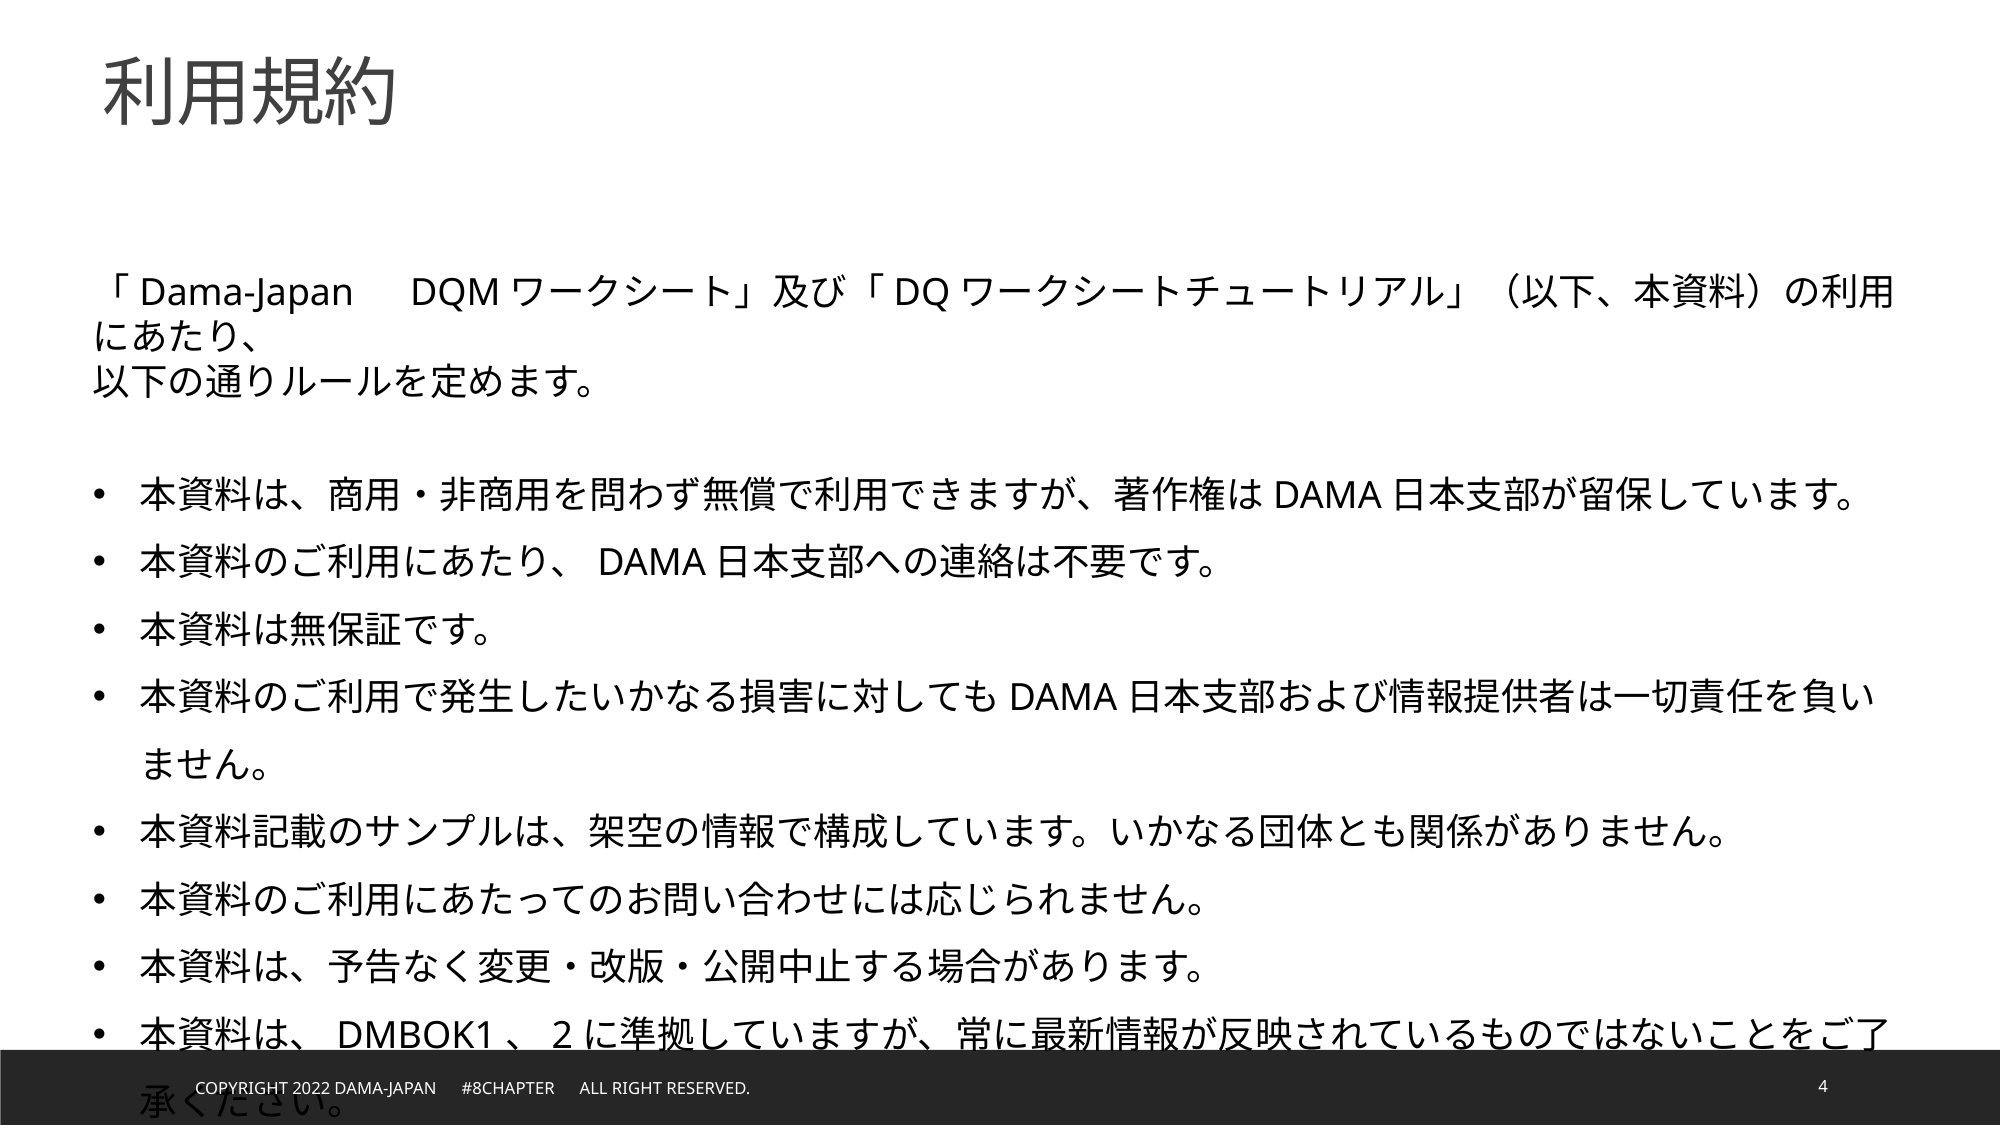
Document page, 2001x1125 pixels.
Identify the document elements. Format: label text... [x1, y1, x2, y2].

footer Copyright 2022 DAMA-JAPAN #8chapter All right reserved. [180, 1057, 1299, 1118]
text_box 「Dama-Japan DQMワークシート」及び「DQワークシートチュートリアル」（以下、本資料）の利用にあたり、 以下の通りルールを定めます。 本資料は、商用・非商用を問わず無償で利用できますが、著作権はDAMA日本支部が留保しています。 本資料のご利用にあたり、DAMA日本支部への連絡は不要です。 本資料は無保証です。 本資料のご利用で発生したいかなる損害に対してもDAMA日本支部および情報提供者は一切責任を負いません。 本資料記載のサンプルは、架空の情報で構成しています。いかなる団体とも関係がありません。 本資料のご利用にあたってのお問い合わせには応じられません。 本資料は、予告なく変更・改版・公開中止する場合があります。 本資料は、DMBOK1、2に準拠していますが、常に最新情報が反映されているものではないことをご了承ください。 [78, 260, 1922, 1125]
text_box 利用規約 [87, 47, 1830, 130]
slide_number 4 [1803, 1057, 1932, 1118]
